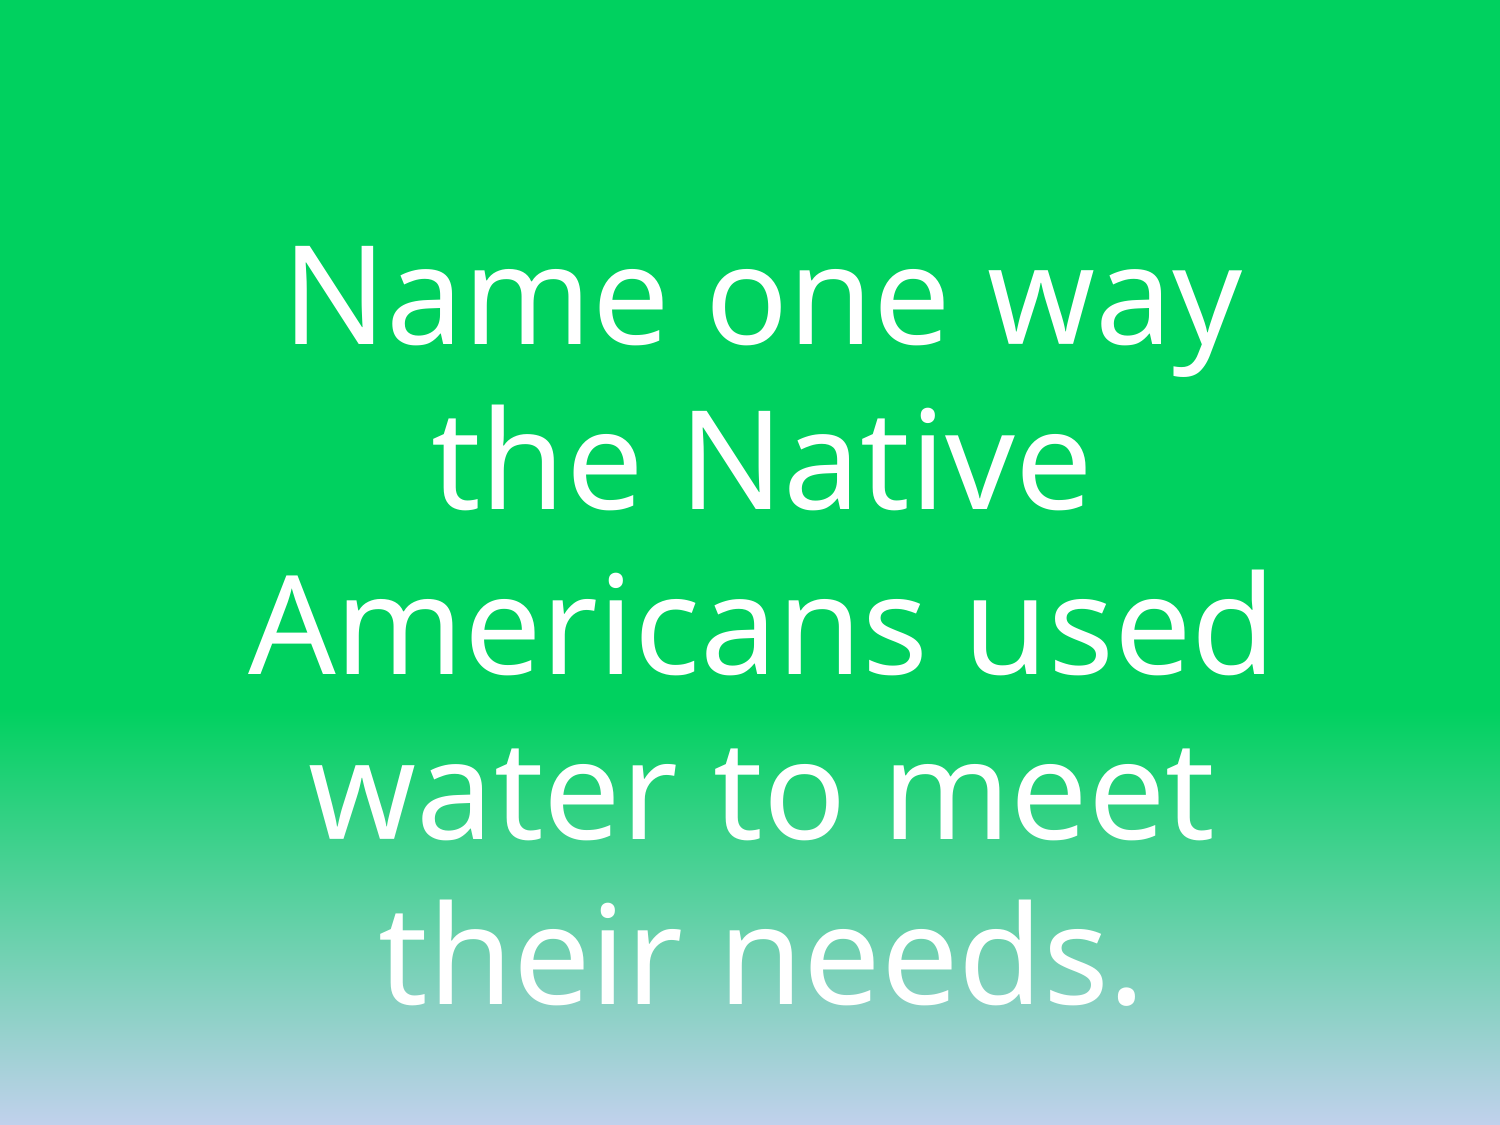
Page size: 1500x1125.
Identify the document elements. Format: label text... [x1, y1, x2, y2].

text_box Name one way the Native Americans used water to meet their needs. [162, 200, 1363, 1040]
